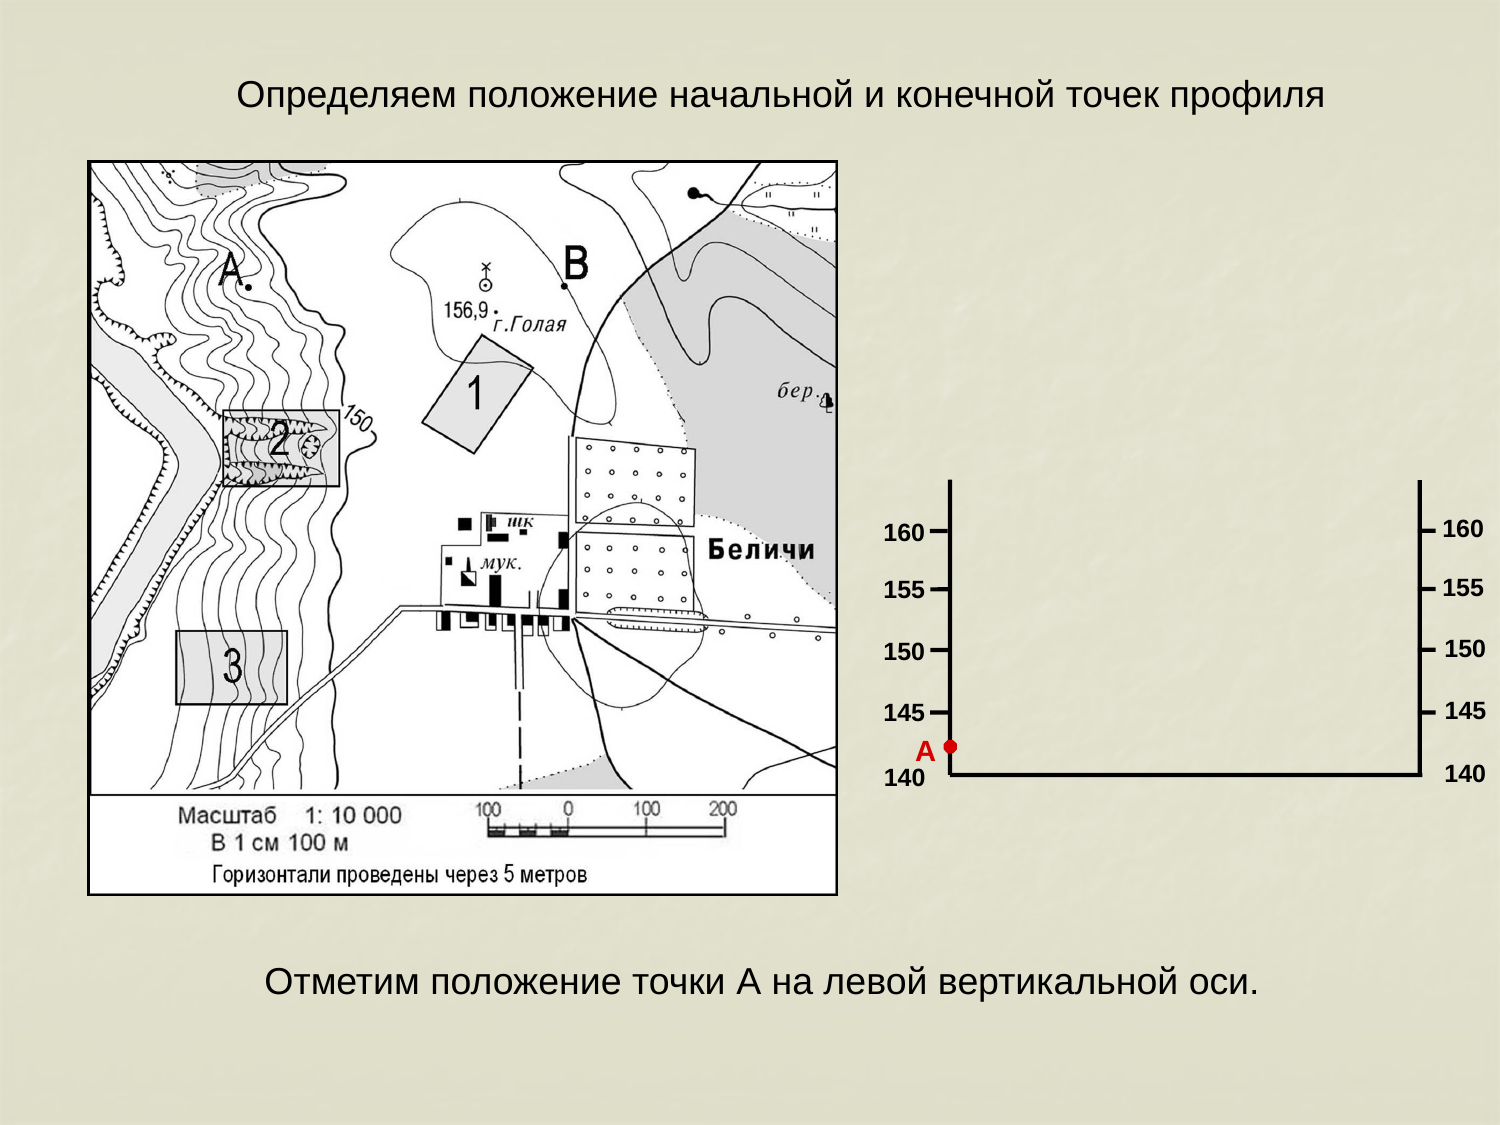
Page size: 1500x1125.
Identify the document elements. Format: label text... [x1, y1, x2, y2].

text_box 150 [1409, 624, 1500, 670]
text_box 160 [848, 508, 961, 554]
text_box 140 [848, 753, 961, 799]
text_box 160 [1407, 505, 1500, 551]
picture [87, 160, 838, 897]
text_box 155 [1407, 564, 1500, 609]
text_box Определяем положение начальной и конечной точек профиля [200, 62, 1363, 123]
text_box 140 [1409, 750, 1500, 795]
text_box 145 [1409, 687, 1500, 733]
text_box 150 [848, 628, 961, 674]
text_box 145 [848, 689, 961, 734]
text_box Отметим положение точки А на левой вертикальной оси. [62, 949, 1463, 1010]
text_box 155 [848, 565, 961, 611]
text_box А [900, 725, 963, 775]
